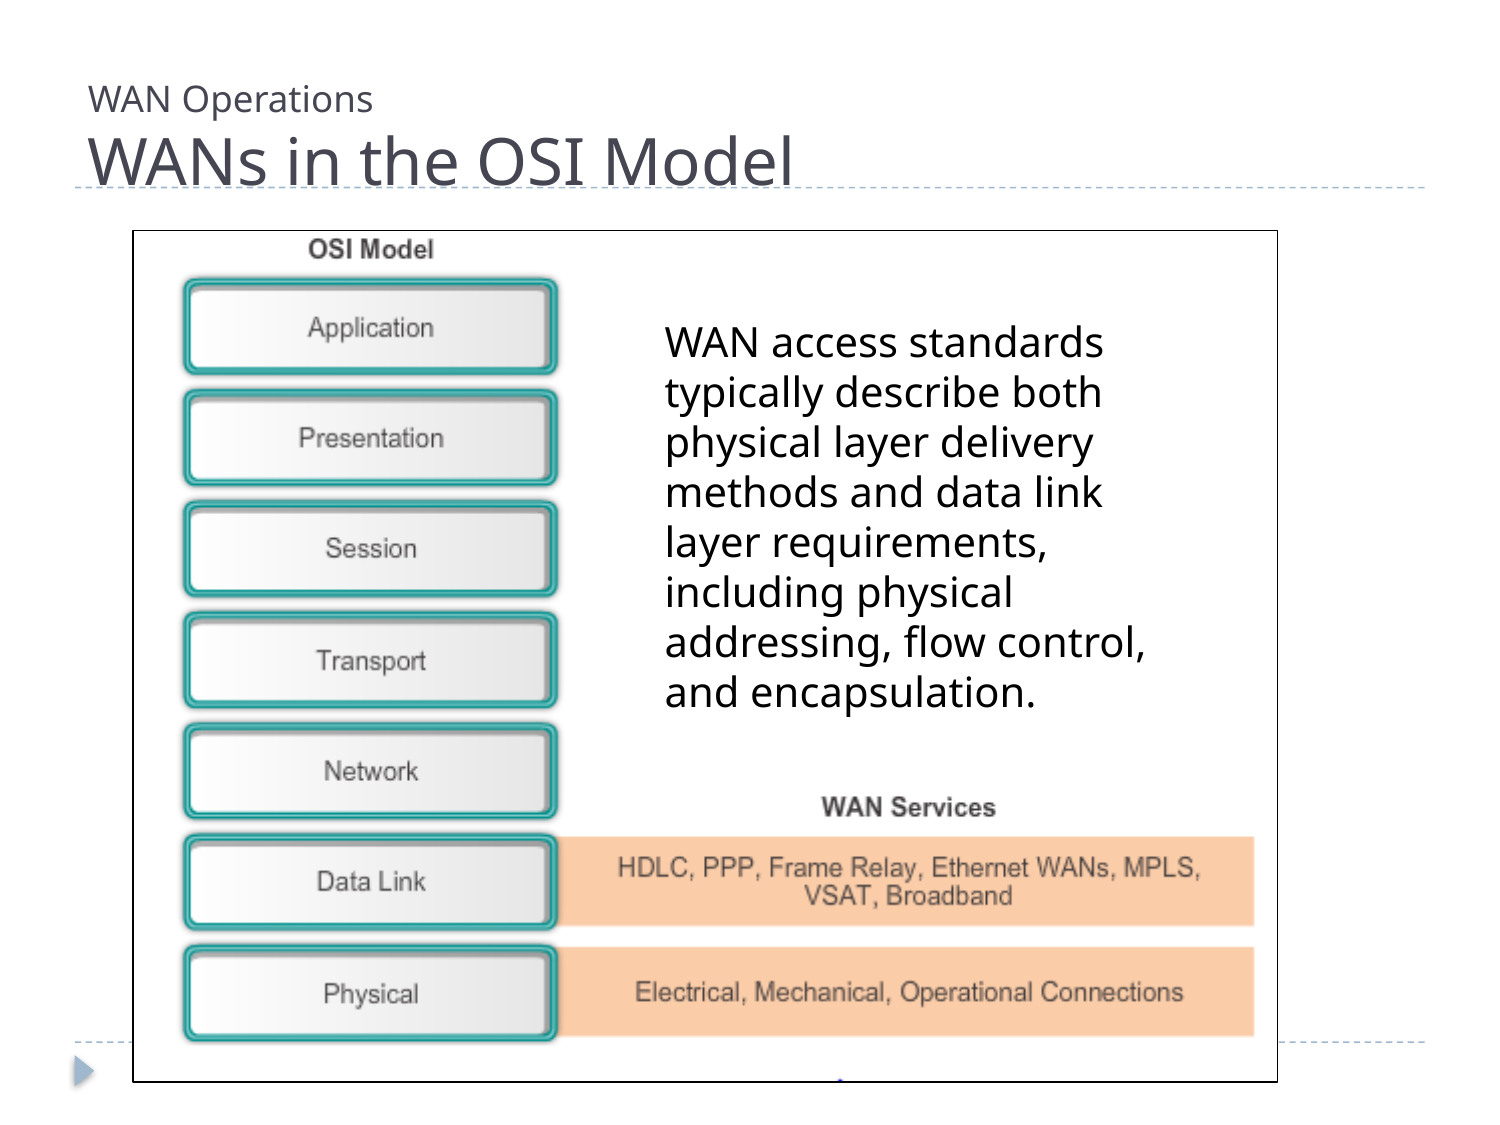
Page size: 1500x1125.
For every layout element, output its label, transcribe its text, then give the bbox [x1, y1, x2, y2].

title WAN Operations WANs in the OSI Model [73, 68, 1410, 206]
picture [133, 230, 1277, 1082]
